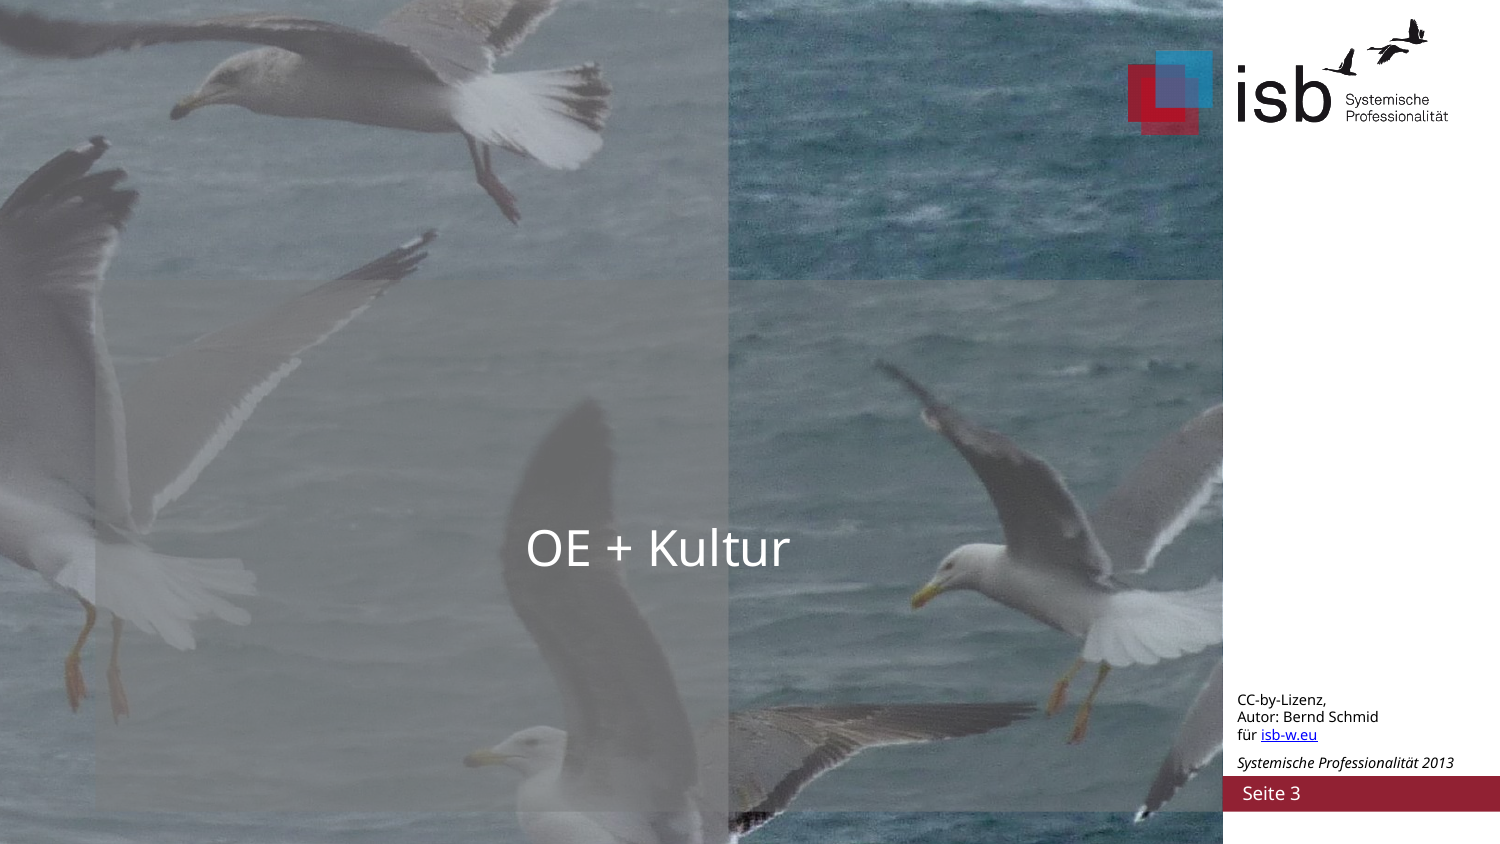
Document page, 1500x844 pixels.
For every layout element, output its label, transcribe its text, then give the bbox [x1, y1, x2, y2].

title OE + Kultur [95, 280, 1223, 812]
picture [0, 0, 1461, 844]
text_box CC-by-Lizenz, Autor: Bernd Schmid für isb-w.eu Systemische Professionalität 2013 [1222, 543, 1500, 844]
